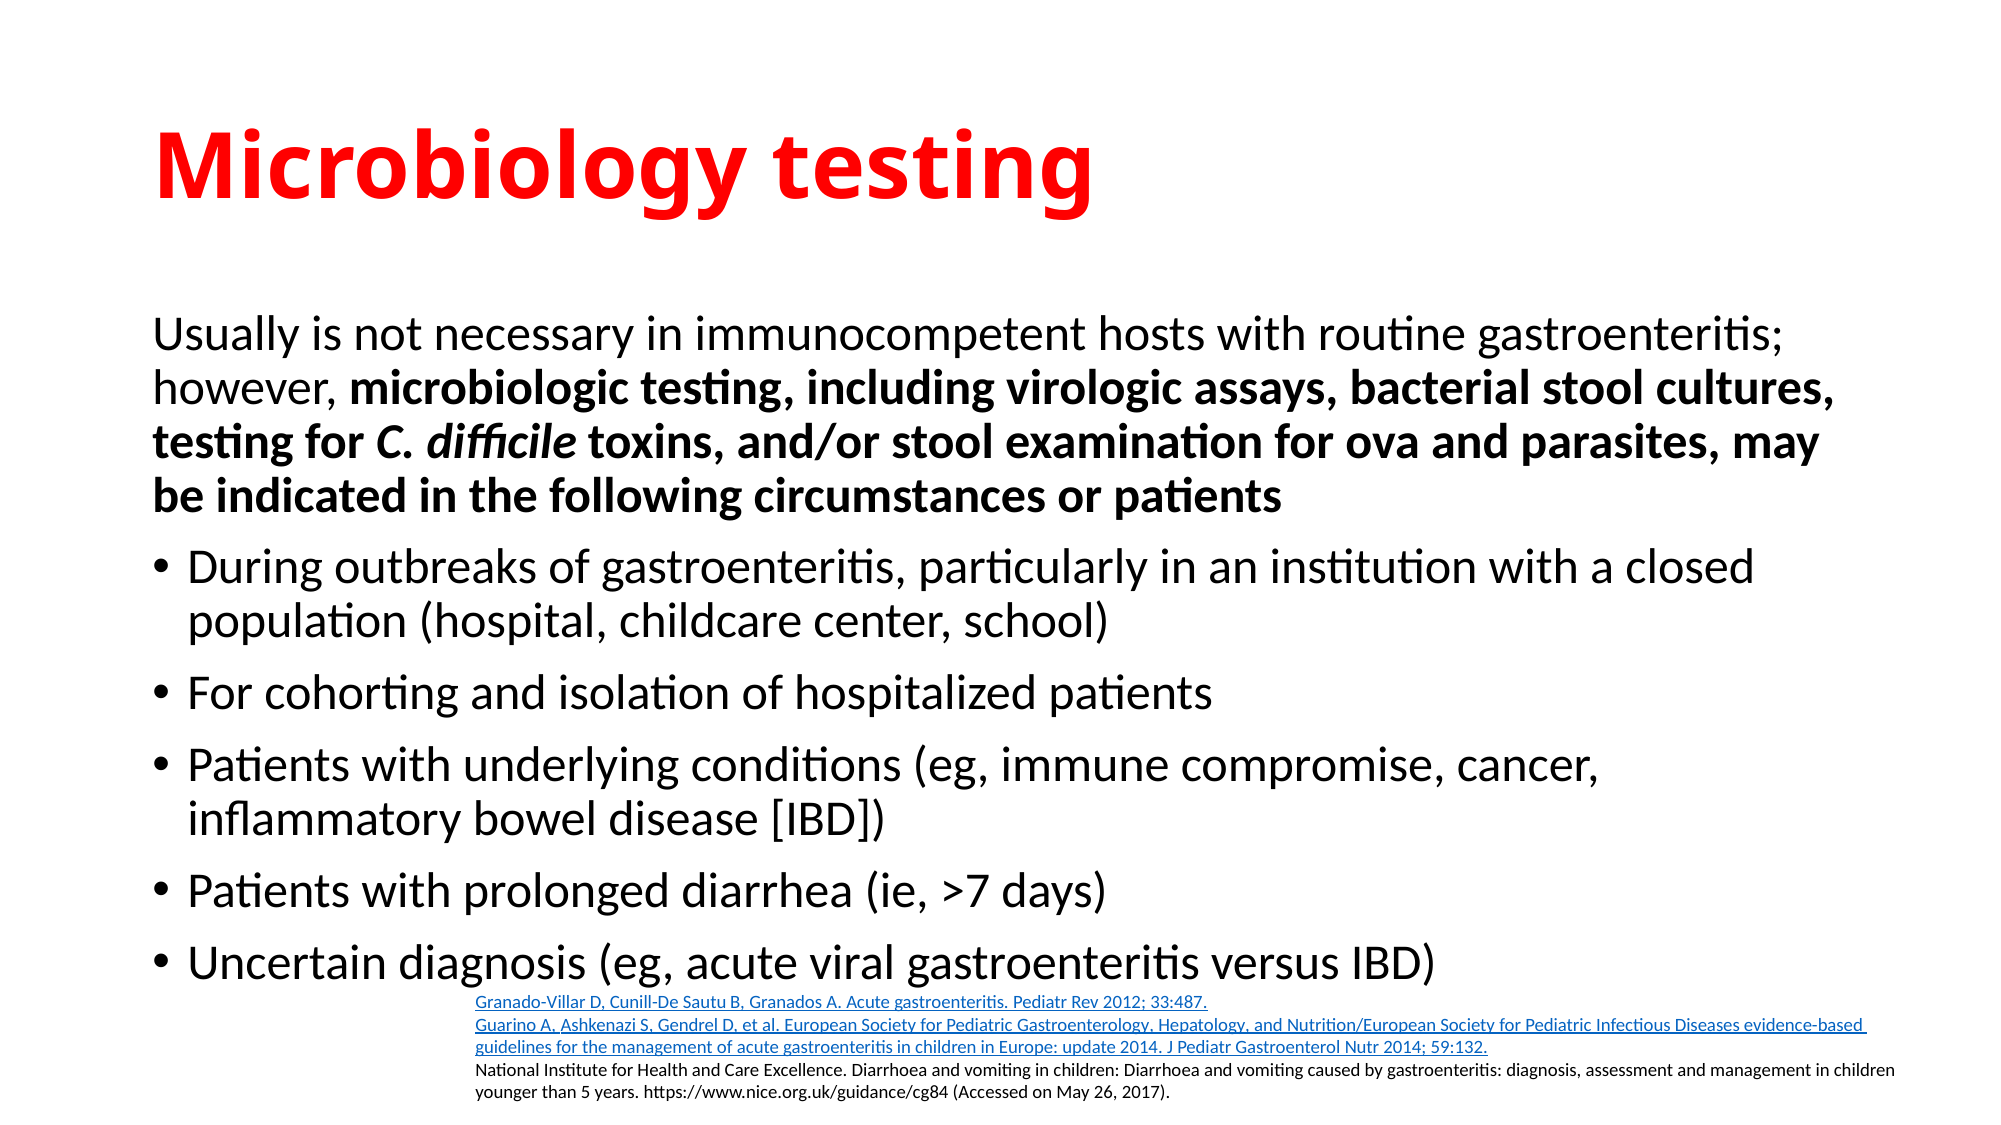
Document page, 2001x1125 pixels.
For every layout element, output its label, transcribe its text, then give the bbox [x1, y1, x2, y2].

title Microbiology testing [137, 59, 1863, 278]
list Usually is not necessary in immunocompetent hosts with routine gastroenteritis; however, microbiologic testing, including virologic assays, bacterial stool cultures, testing for C. difficile toxins, and/or stool examination for ova and parasites, may be indicated in the following circumstances or patients During outbreaks of gastroenteritis, particularly in an institution with a closed population (hospital, childcare center, school) For cohorting and isolation of hospitalized patients Patients with underlying conditions (eg, immune compromise, cancer, inflammatory bowel disease [IBD]) Patients with prolonged diarrhea (ie, >7 days) Uncertain diagnosis (eg, acute viral gastroenteritis versus IBD) [137, 299, 1863, 1014]
text_box Granado-Villar D, Cunill-De Sautu B, Granados A. Acute gastroenteritis. Pediatr Rev 2012; 33:487. Guarino A, Ashkenazi S, Gendrel D, et al. European Society for Pediatric Gastroenterology, Hepatology, and Nutrition/European Society for Pediatric Infectious Diseases evidence-based guidelines for the management of acute gastroenteritis in children in Europe: update 2014. J Pediatr Gastroenterol Nutr 2014; 59:132. National Institute for Health and Care Excellence. Diarrhoea and vomiting in children: Diarrhoea and vomiting caused by gastroenteritis: diagnosis, assessment and management in children younger than 5 years. https://www.nice.org.uk/guidance/cg84 (Accessed on May 26, 2017). [460, 982, 1950, 1110]
